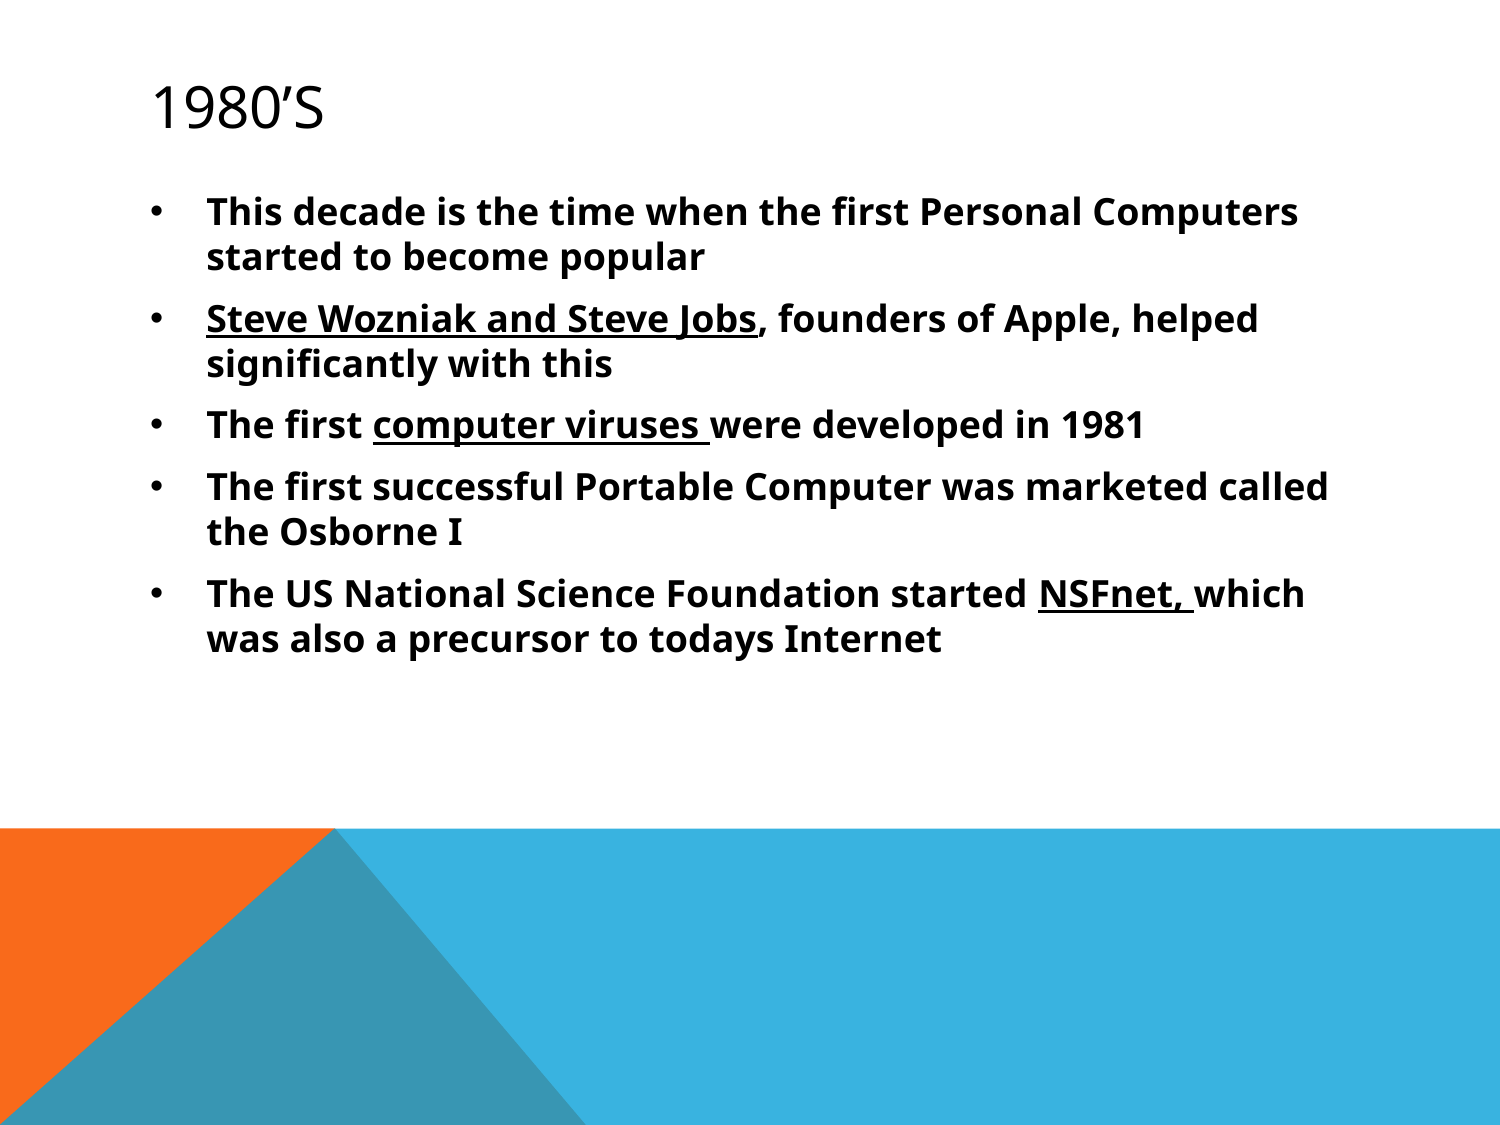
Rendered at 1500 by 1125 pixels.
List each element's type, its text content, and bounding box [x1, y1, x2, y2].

title 1980’s [135, 60, 1369, 150]
list This decade is the time when the first Personal Computers started to become popular Steve Wozniak and Steve Jobs, founders of Apple, helped significantly with this The first computer viruses were developed in 1981 The first successful Portable Computer was marketed called the Osborne I The US National Science Foundation started NSFnet, which was also a precursor to todays Internet [135, 180, 1369, 768]
